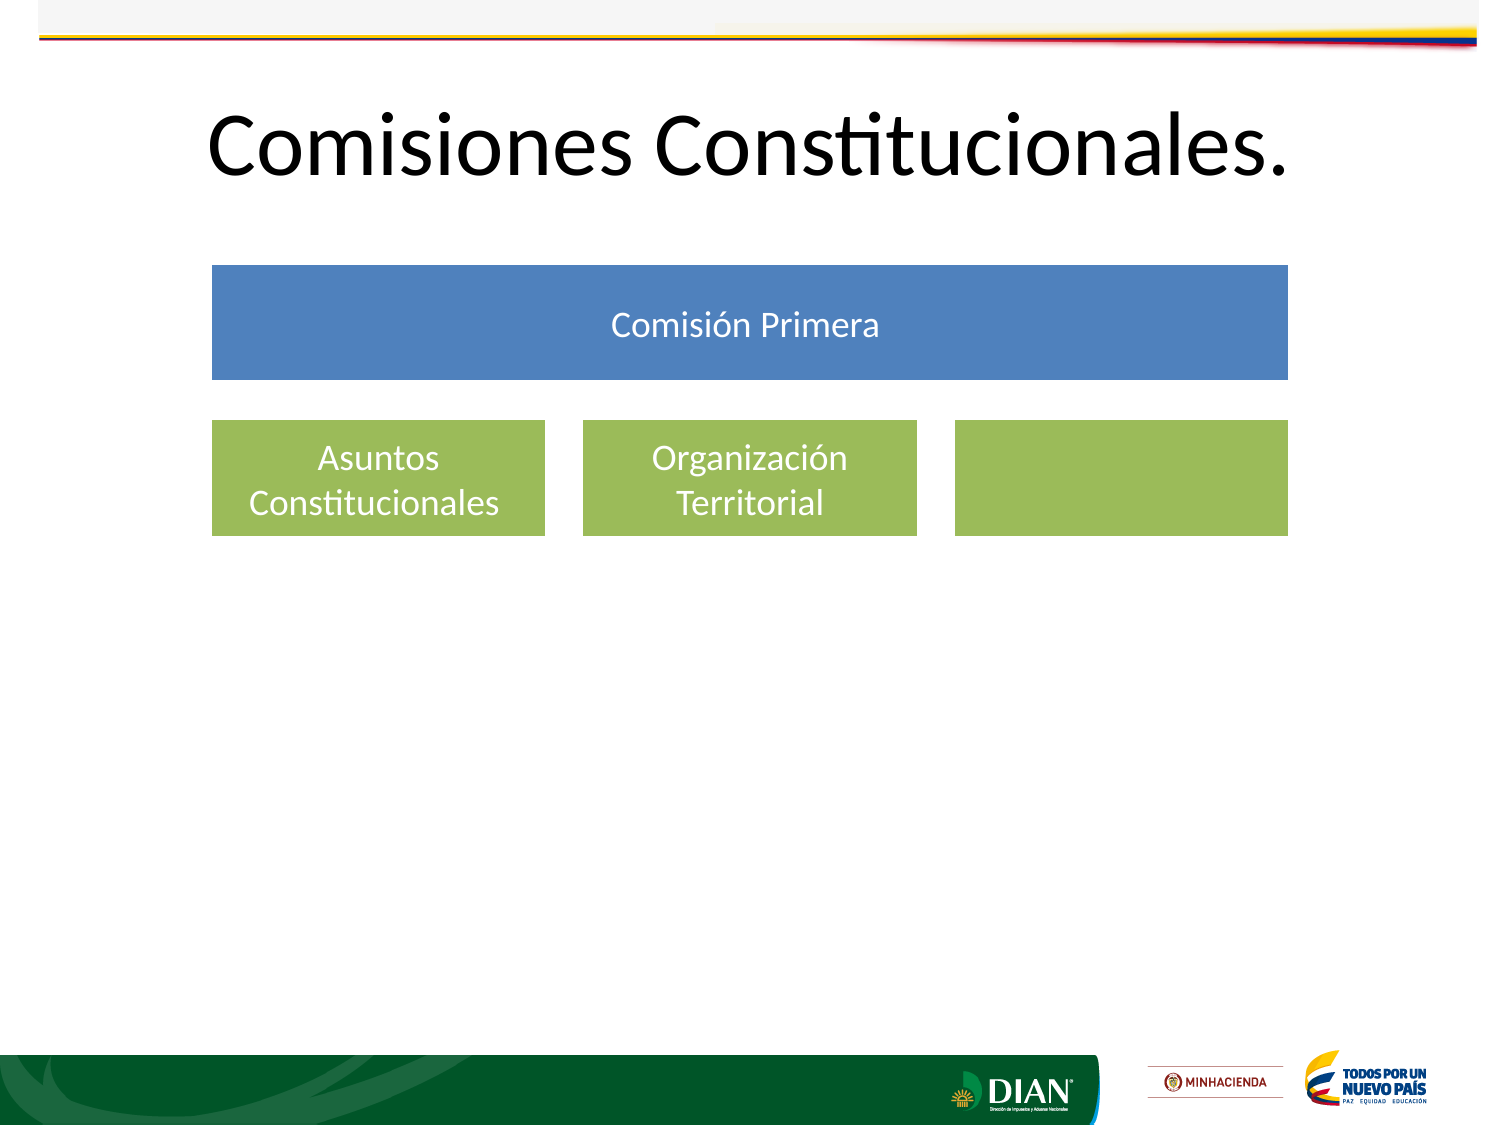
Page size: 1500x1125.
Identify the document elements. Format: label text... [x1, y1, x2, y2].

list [74, 262, 1426, 1006]
picture [0, 0, 1500, 1125]
title Comisiones Constitucionales. [75, 45, 1425, 233]
